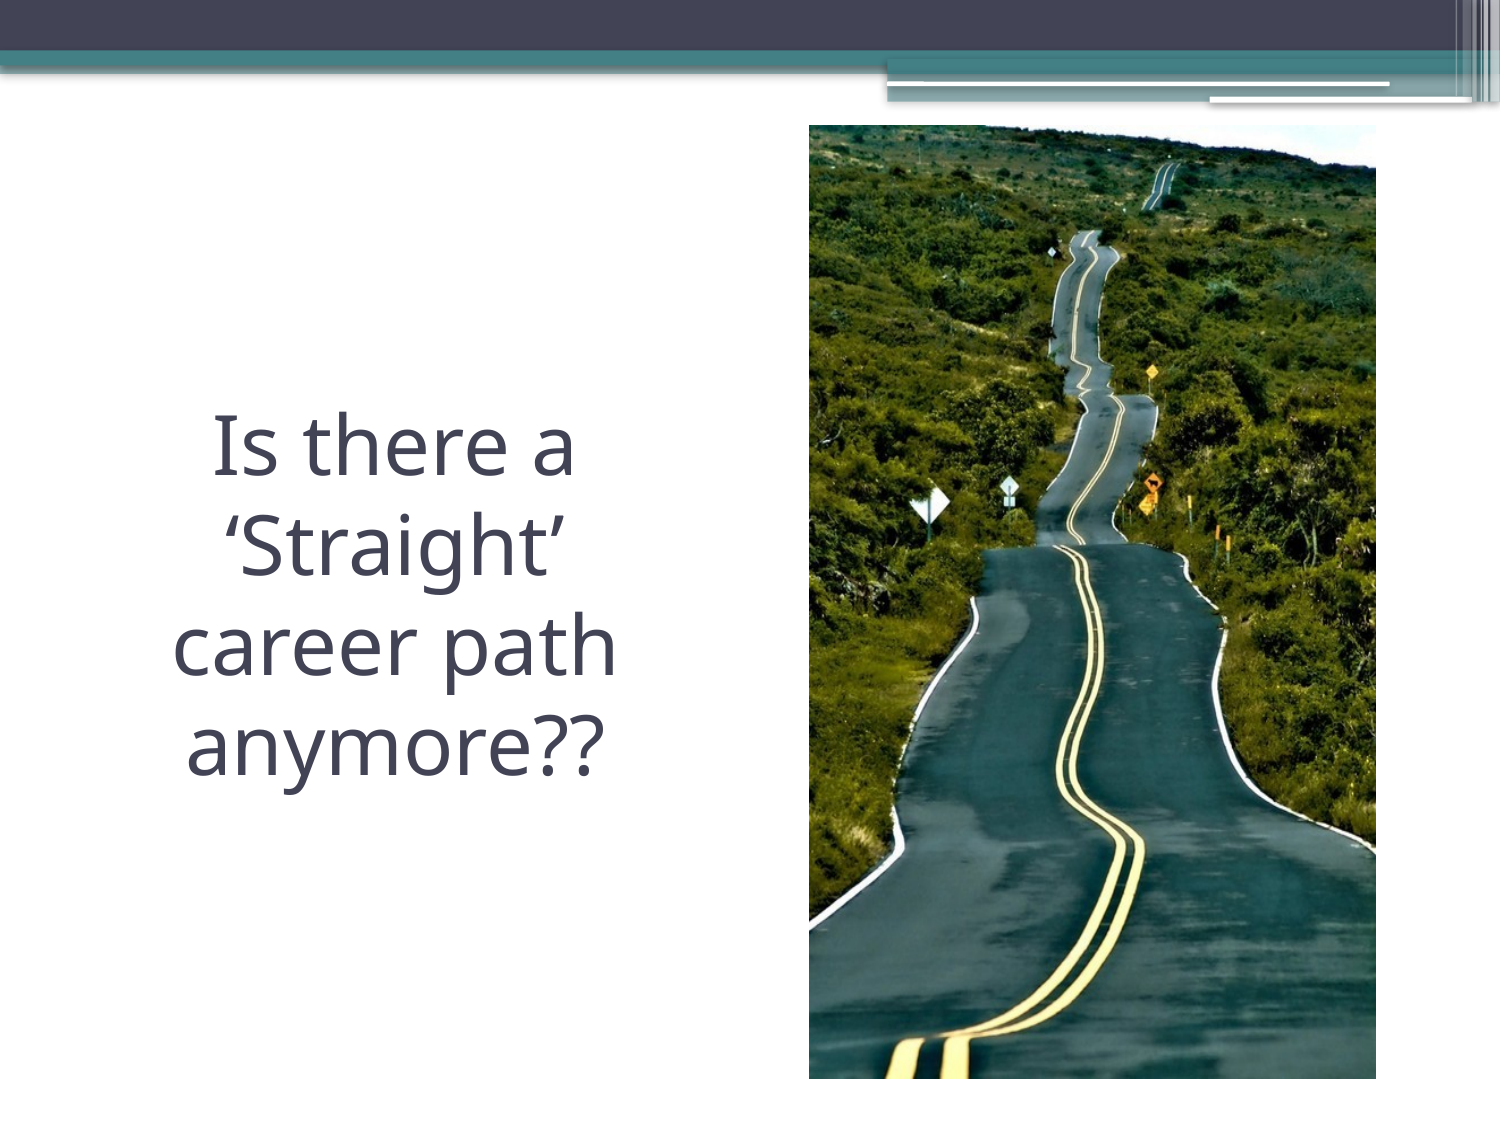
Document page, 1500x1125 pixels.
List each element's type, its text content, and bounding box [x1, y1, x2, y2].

title Is there a ‘Straight’ career path anymore?? [76, 113, 715, 1071]
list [808, 125, 1377, 1079]
